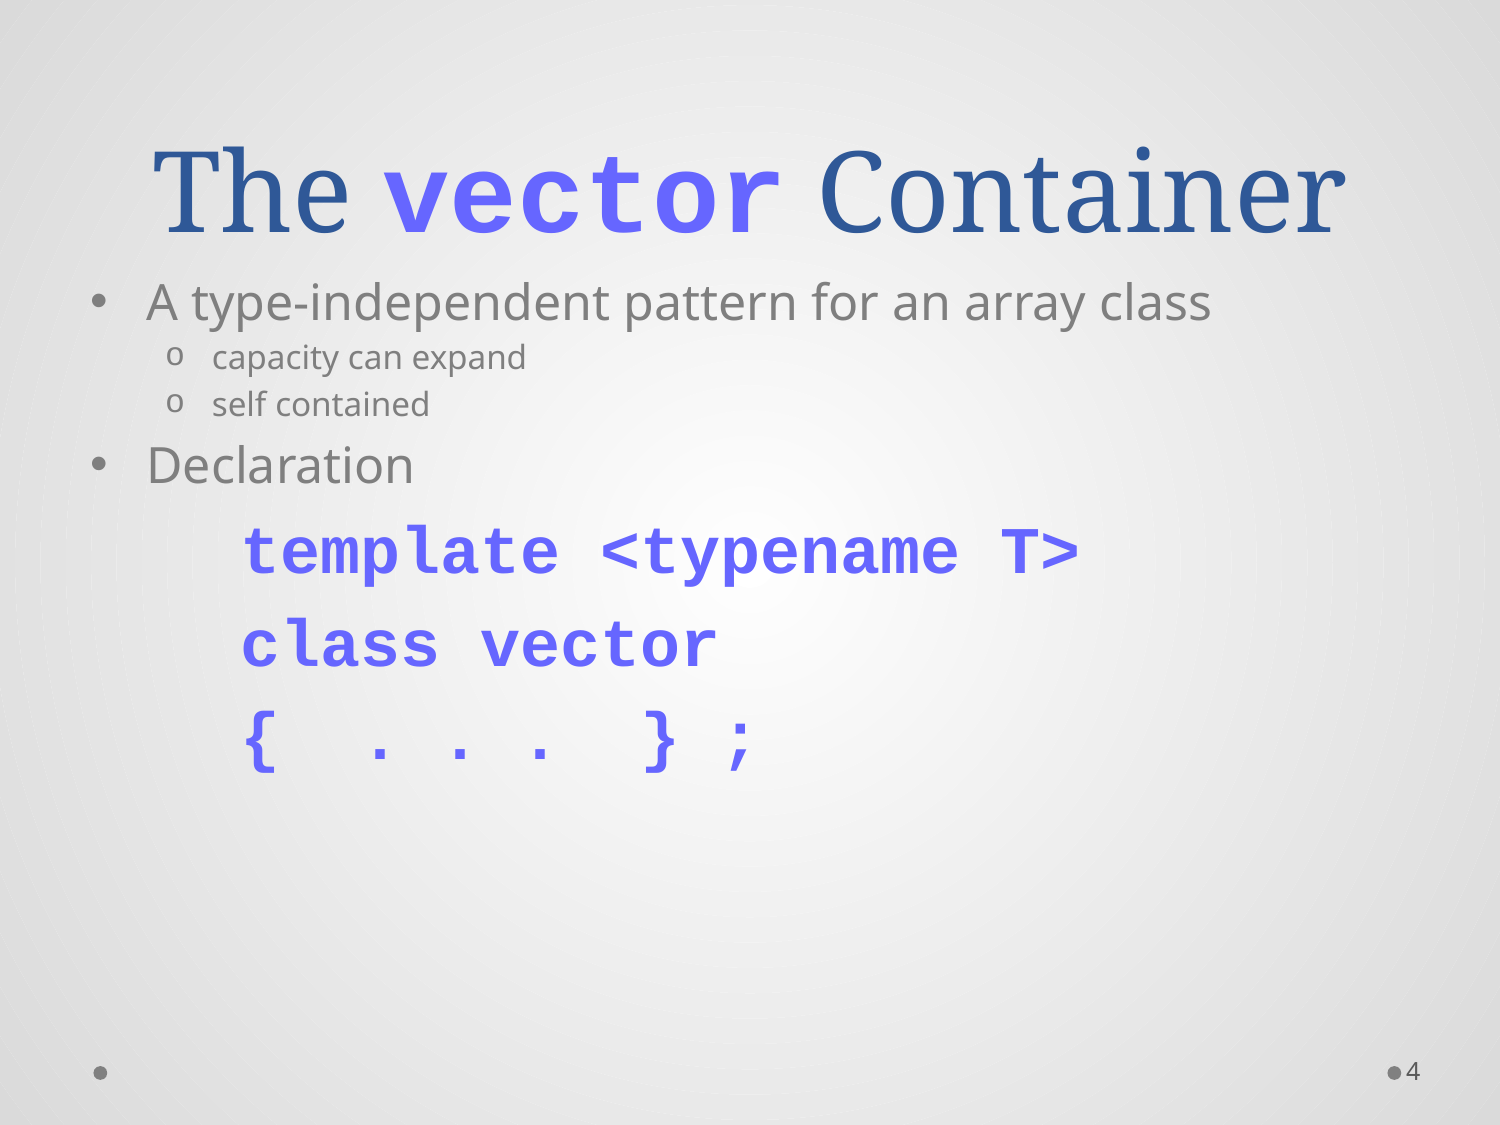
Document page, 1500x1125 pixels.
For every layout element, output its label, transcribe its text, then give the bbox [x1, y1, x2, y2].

slide_number 4 [1401, 1042, 1494, 1103]
title The vector Container [75, 0, 1425, 262]
list A type-independent pattern for an array class capacity can expand self contained Declaration template <typename T> class vector { . . . } ; [75, 262, 1425, 1005]
